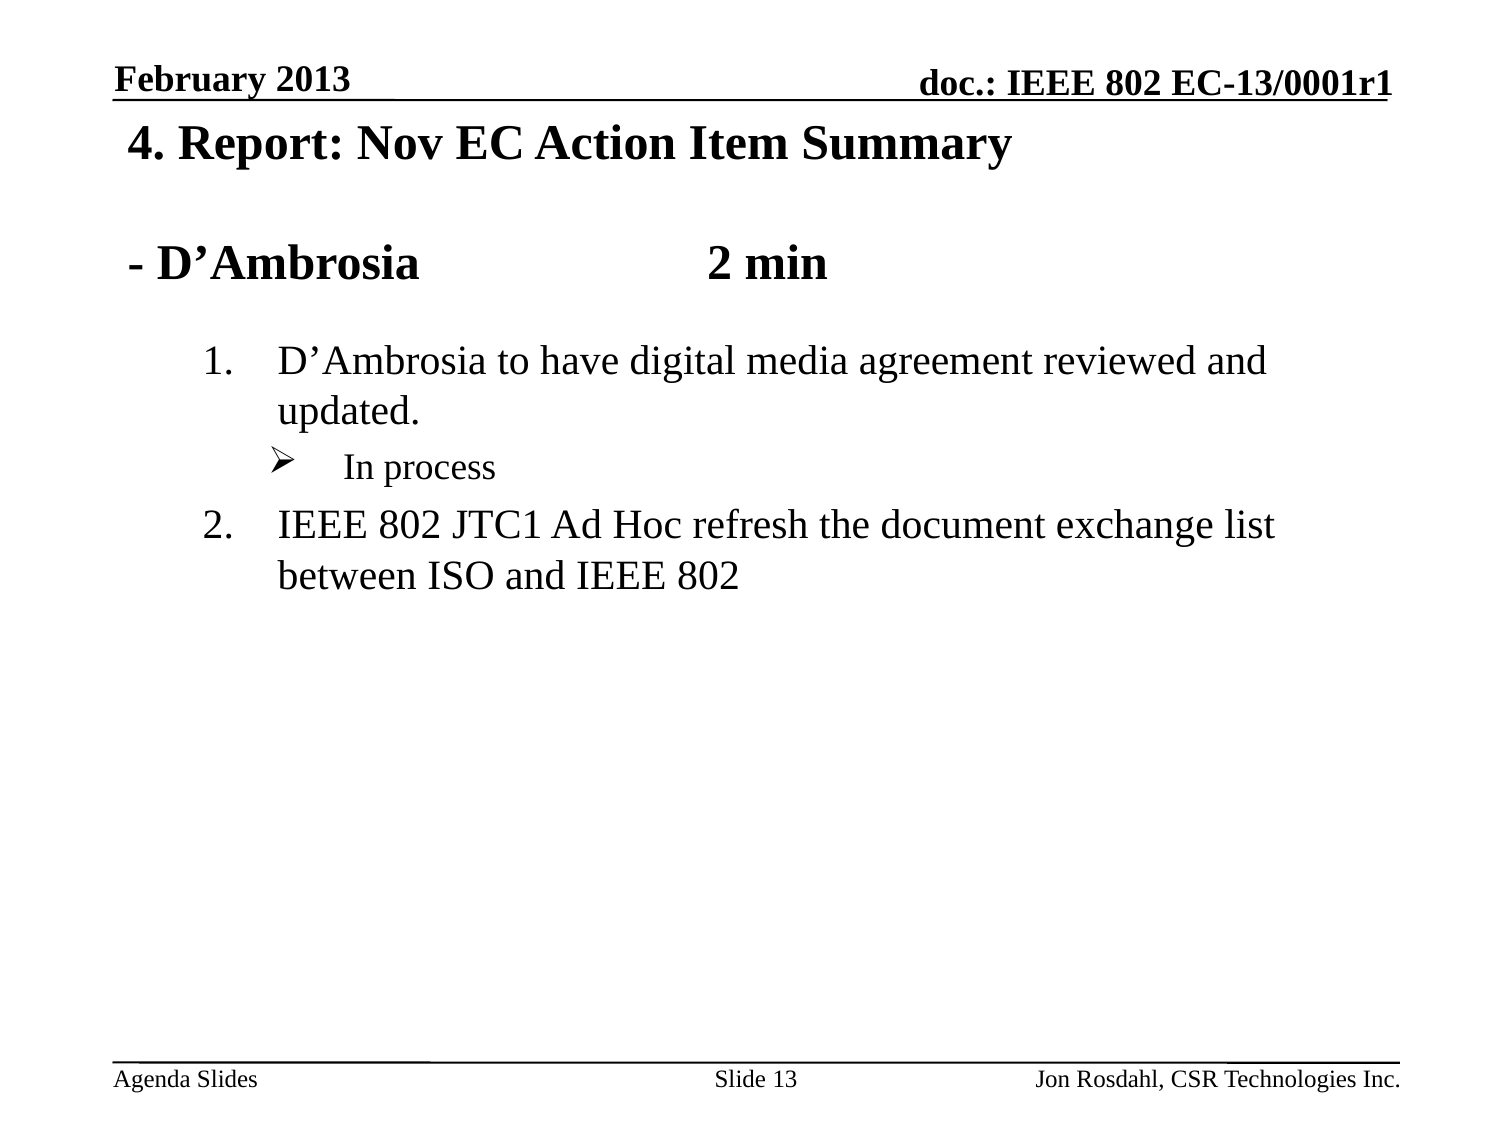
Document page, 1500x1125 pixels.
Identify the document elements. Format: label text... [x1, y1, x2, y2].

list D’Ambrosia to have digital media agreement reviewed and updated. In process IEEE 802 JTC1 Ad Hoc refresh the document exchange list between ISO and IEEE 802 [112, 324, 1388, 1000]
slide_number Slide 13 [712, 1061, 800, 1123]
title 4. Report: Nov EC Action Item Summary - D’Ambrosia 2 min [112, 112, 1388, 288]
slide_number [114, 54, 423, 100]
footer Jon Rosdahl, CSR Technologies Inc. [878, 1061, 1402, 1093]
